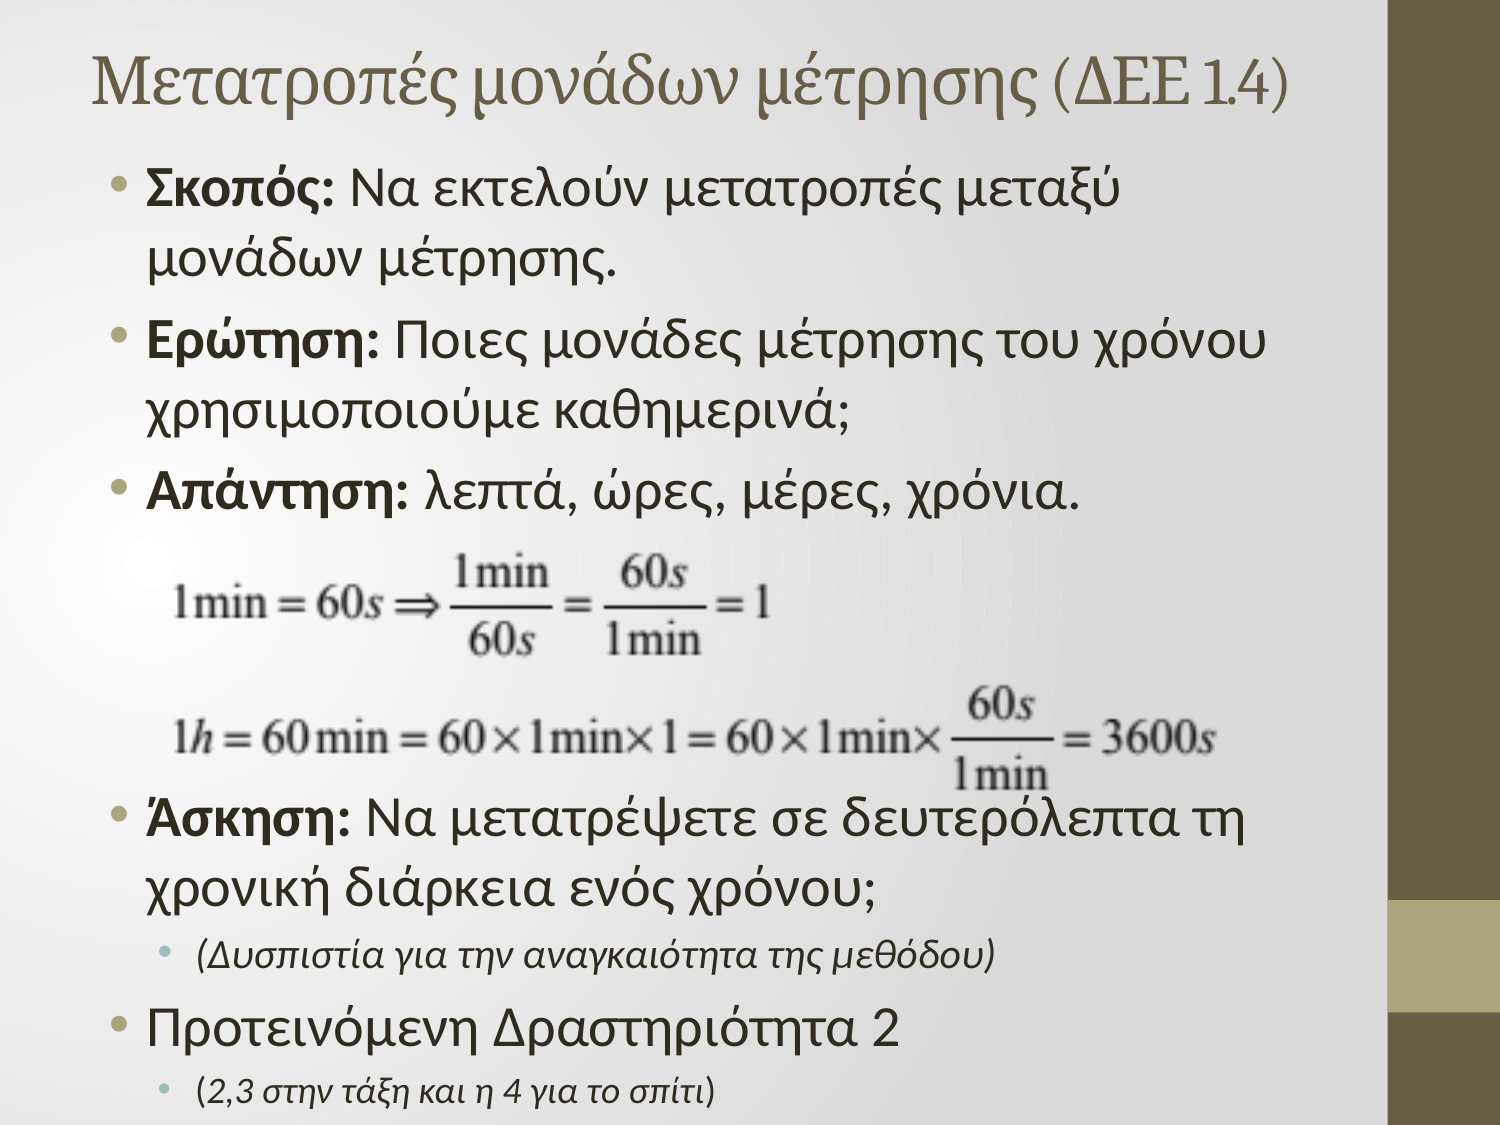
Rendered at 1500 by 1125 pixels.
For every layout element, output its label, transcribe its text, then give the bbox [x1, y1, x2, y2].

list Σκοπός: Να εκτελούν μετατροπές μεταξύ μονάδων μέτρησης. Ερώτηση: Ποιες μονάδες μέτρησης του χρόνου χρησιμοποιούμε καθημερινά; Απάντηση: λεπτά, ώρες, μέρες, χρόνια. Άσκηση: Να μετατρέψετε σε δευτερόλεπτα τη χρονική διάρκεια ενός χρόνου; (Δυσπιστία για την αναγκαιότητα της μεθόδου) Προτεινόμενη Δραστηριότητα 2 (2,3 στην τάξη και η 4 για το σπίτι) [75, 140, 1325, 929]
title Μετατροπές μονάδων μέτρησης (ΔΕΕ 1.4) [75, 0, 1325, 140]
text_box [167, 533, 1221, 795]
